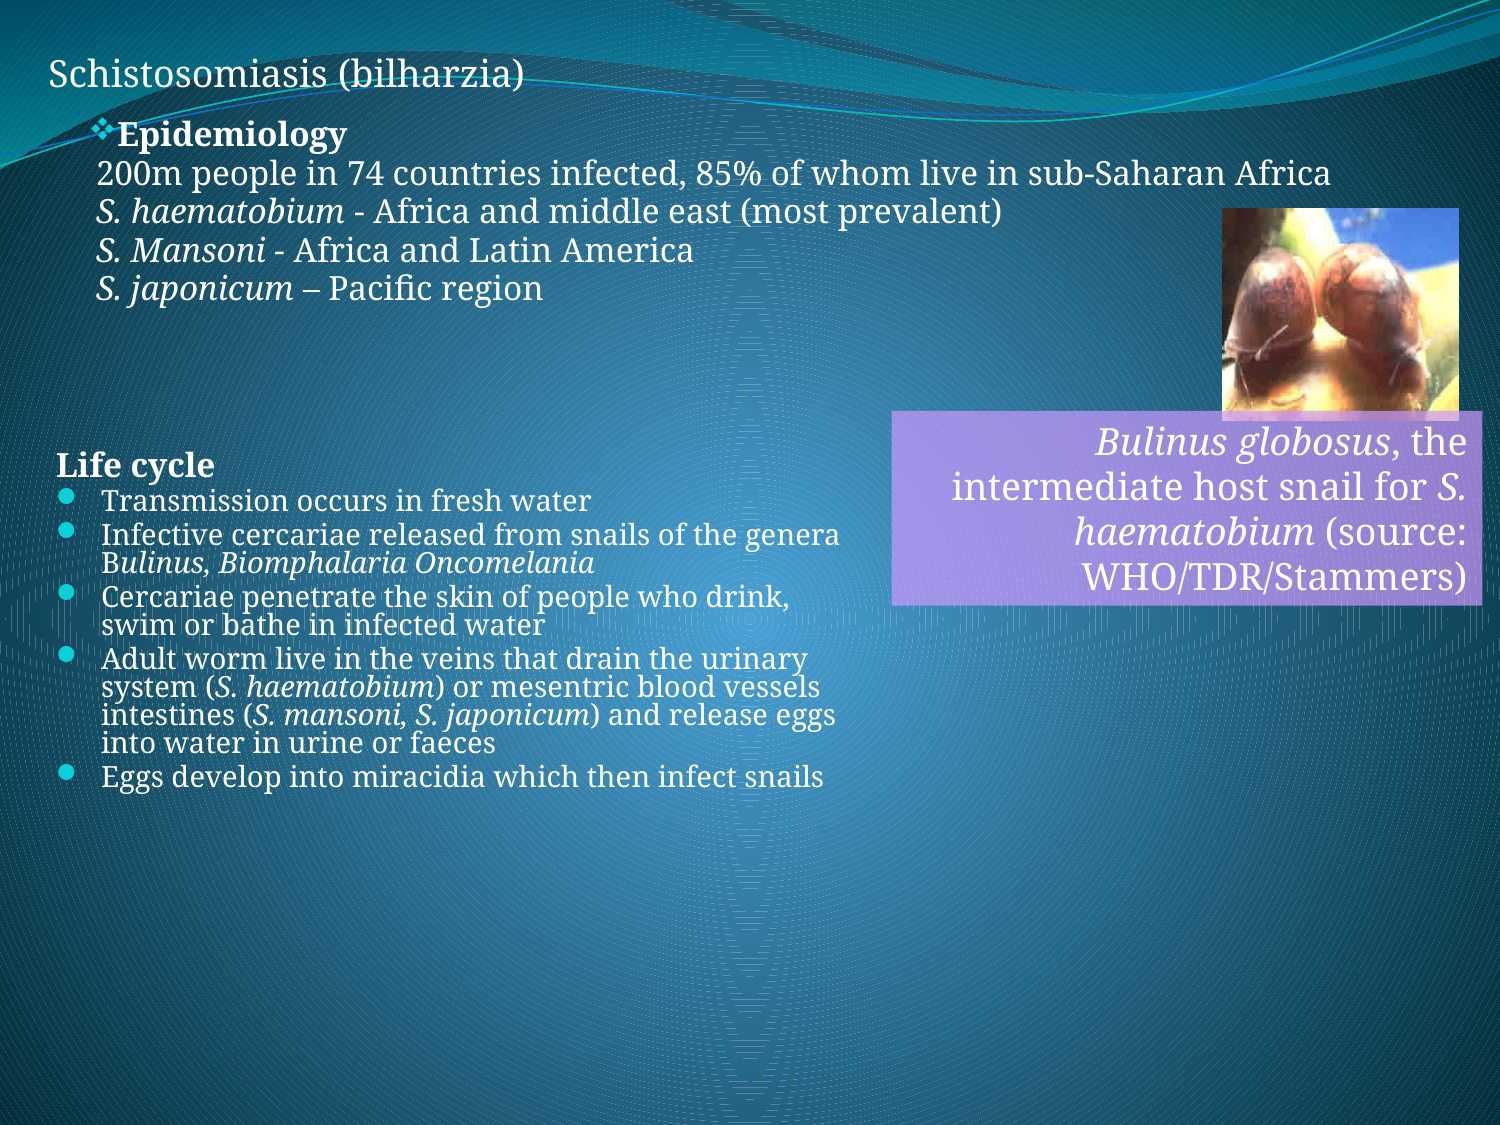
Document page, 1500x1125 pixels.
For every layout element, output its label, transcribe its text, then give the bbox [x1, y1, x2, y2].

text_box Life cycle Transmission occurs in fresh water Infective cercariae released from snails of the genera Bulinus, Biomphalaria Oncomelania Cercariae penetrate the skin of people who drink, swim or bathe in infected water Adult worm live in the veins that drain the urinary system (S. haematobium) or mesentric blood vessels intestines (S. mansoni, S. japonicum) and release eggs into water in urine or faeces Eggs develop into miracidia which then infect snails [41, 444, 857, 870]
text_box Bulinus globosus, the intermediate host snail for S. haematobium (source: WHO/TDR/Stammers) [891, 410, 1483, 606]
picture [1222, 207, 1459, 421]
text_box Epidemiology 200m people in 74 countries infected, 85% of whom live in sub-Saharan Africa S. haematobium - Africa and middle east (most prevalent) S. Mansoni - Africa and Latin America S. japonicum – Pacific region [88, 113, 1459, 457]
text_box Schistosomiasis (bilharzia) [33, 42, 541, 103]
